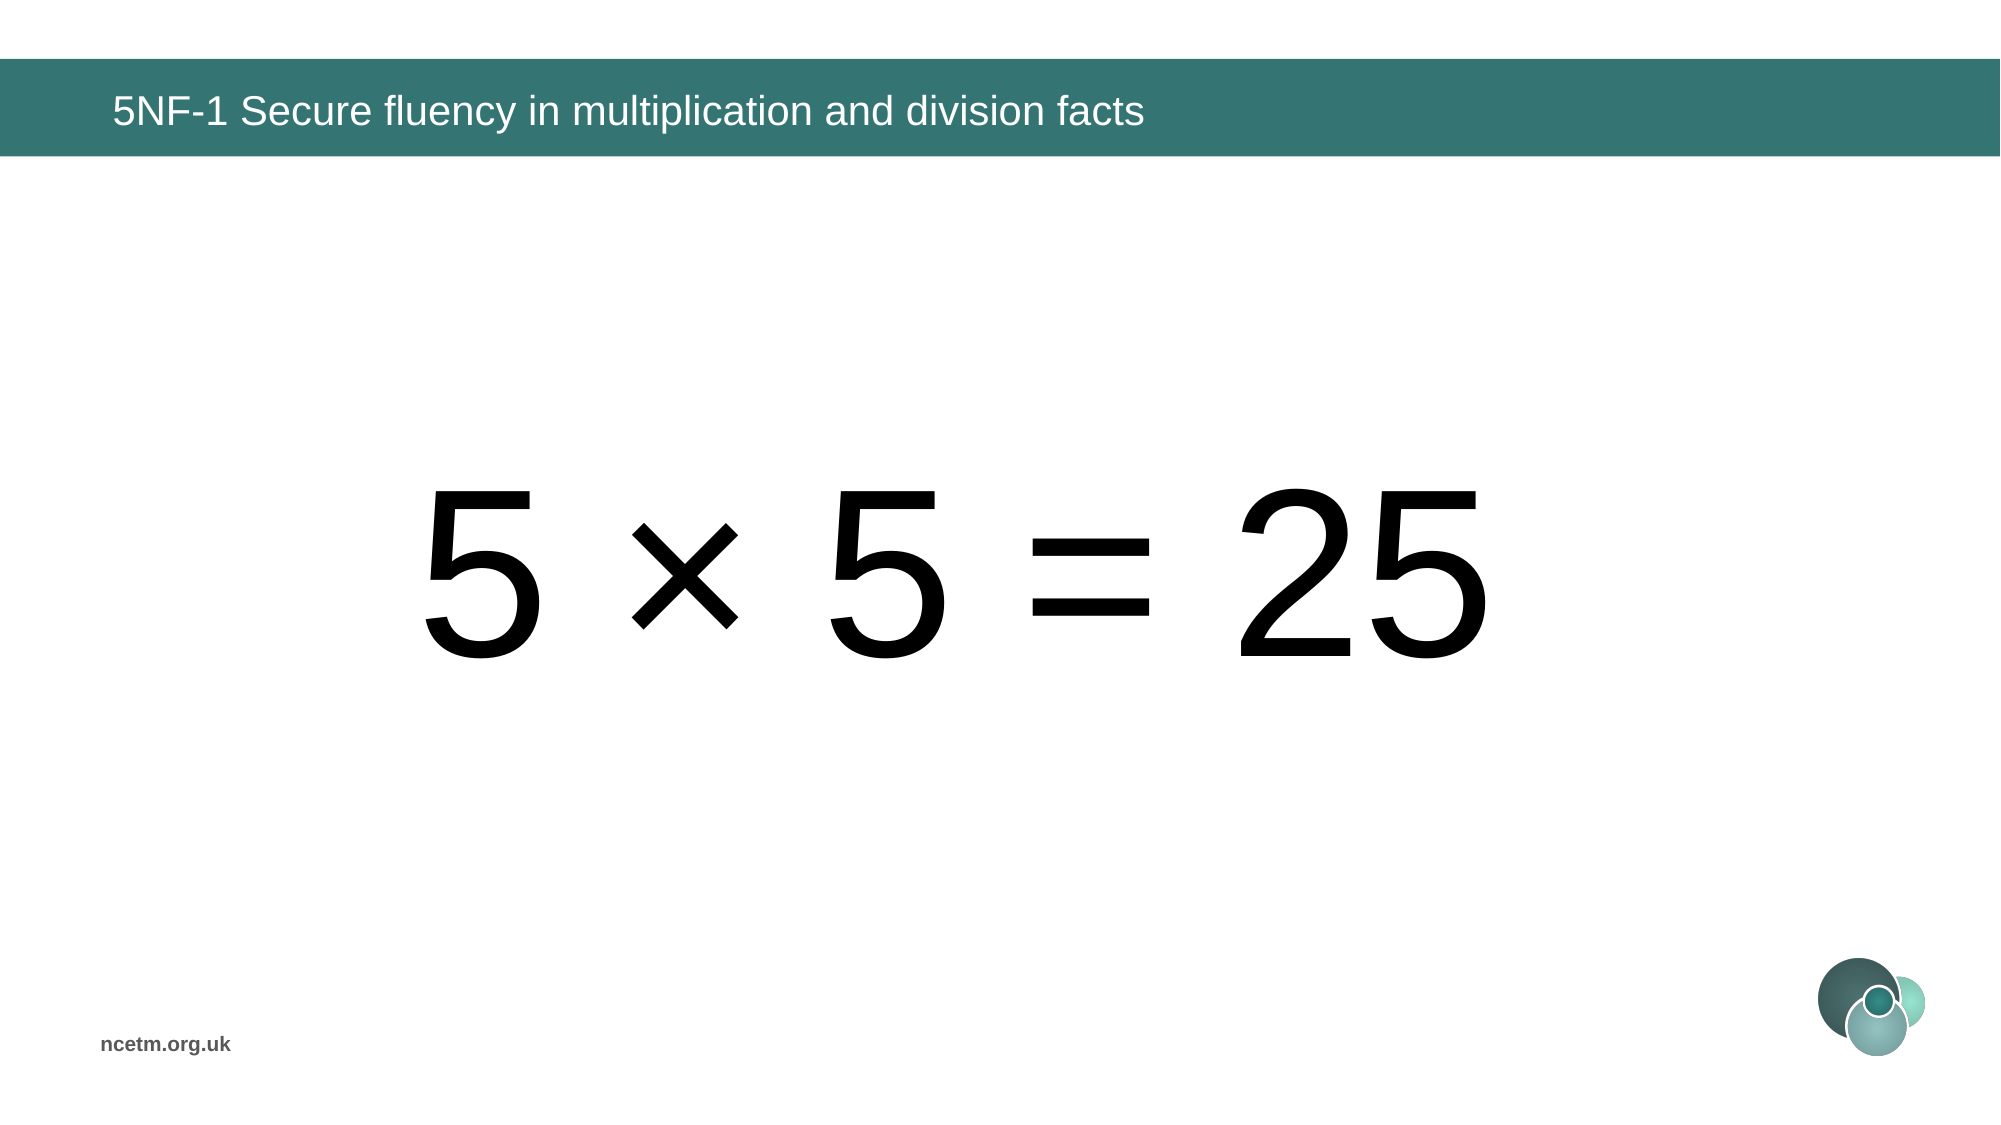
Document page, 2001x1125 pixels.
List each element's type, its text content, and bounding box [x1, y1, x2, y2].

title 5NF-1 Secure fluency in multiplication and division facts [97, 76, 1945, 147]
picture [1818, 958, 1925, 1056]
text_box 25 [1214, 409, 1511, 712]
text_box 5 × 5 = [401, 409, 1214, 712]
